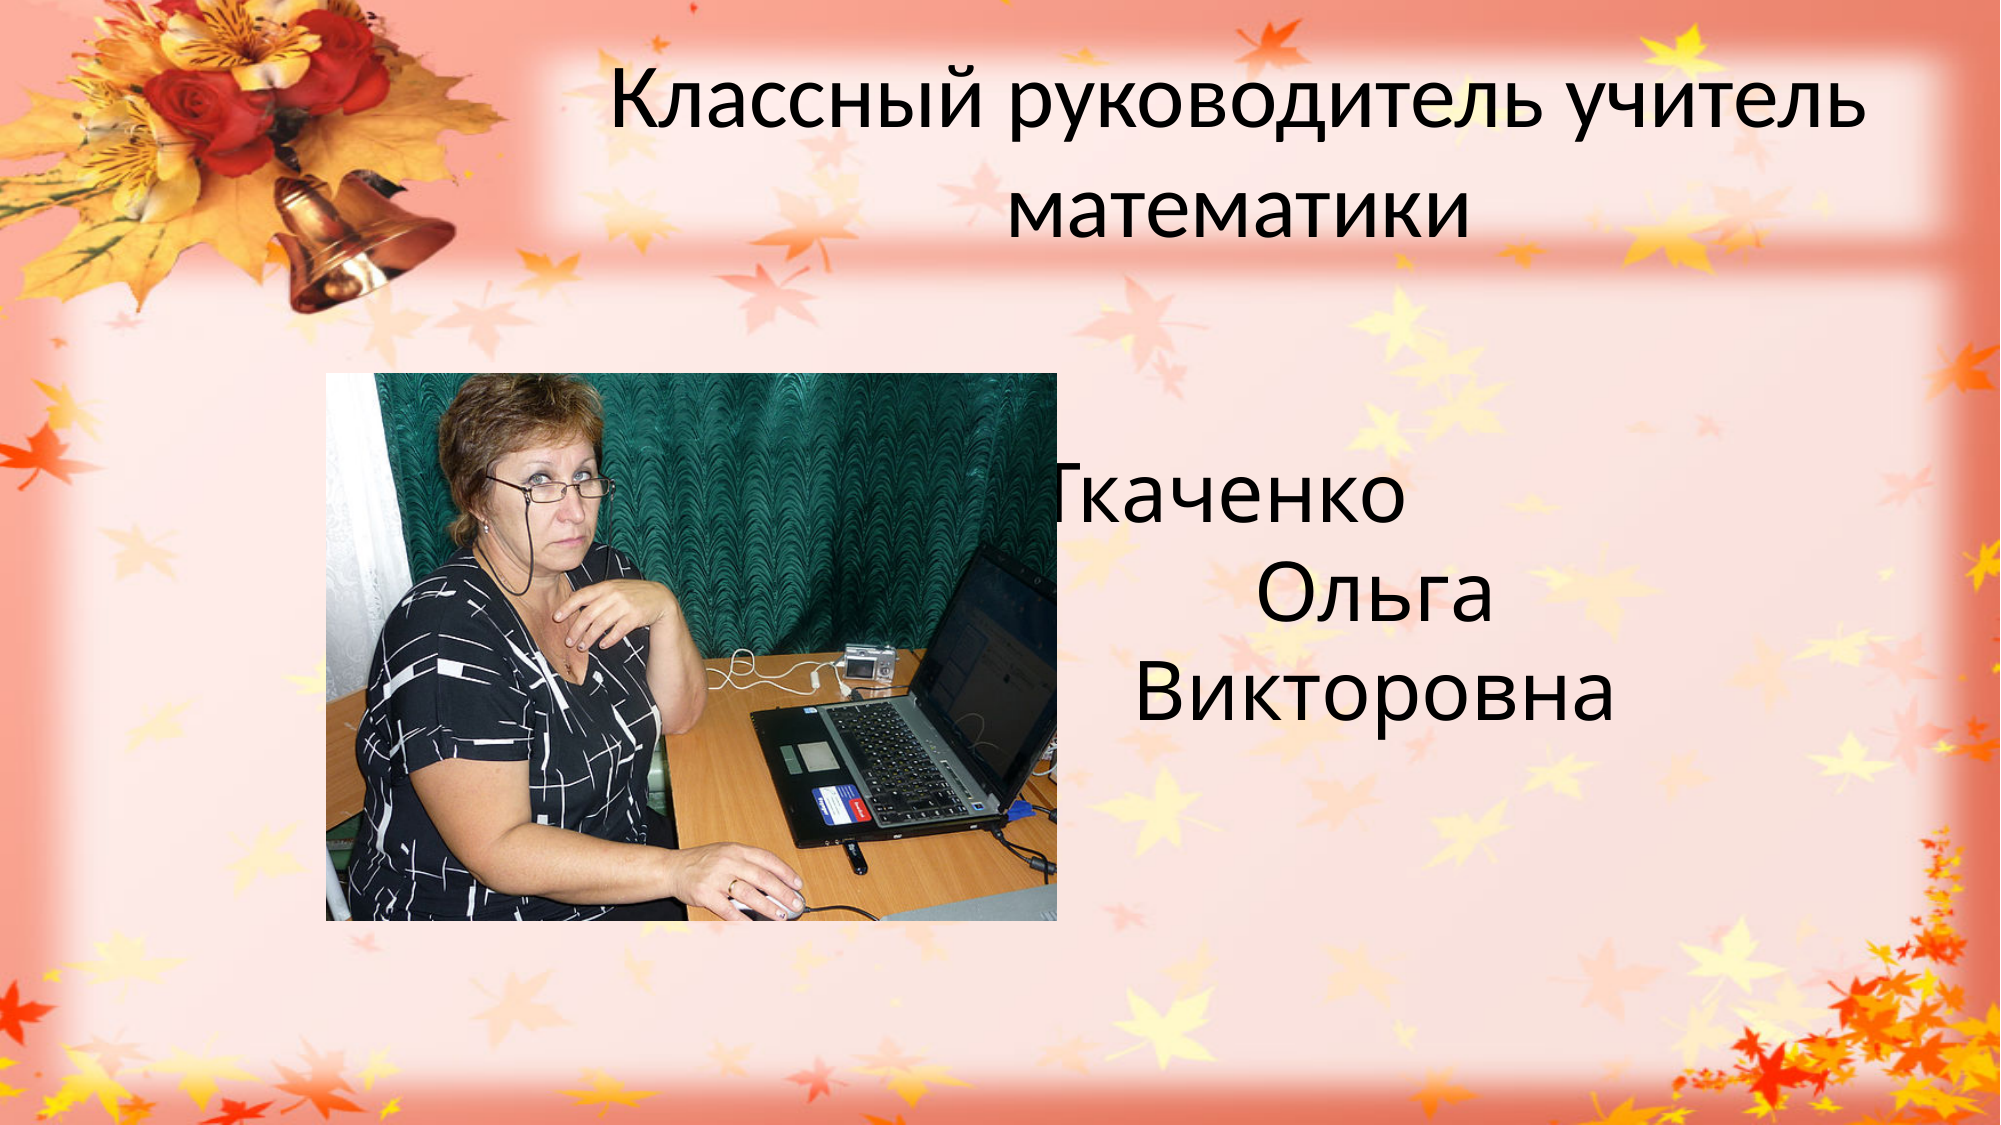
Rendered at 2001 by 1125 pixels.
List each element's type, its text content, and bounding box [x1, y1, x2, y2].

picture [0, 0, 2000, 1125]
list Ткаченко Ольга Викторовна [1060, 432, 1716, 751]
title Классный руководитель учитель математики [577, 58, 1901, 233]
